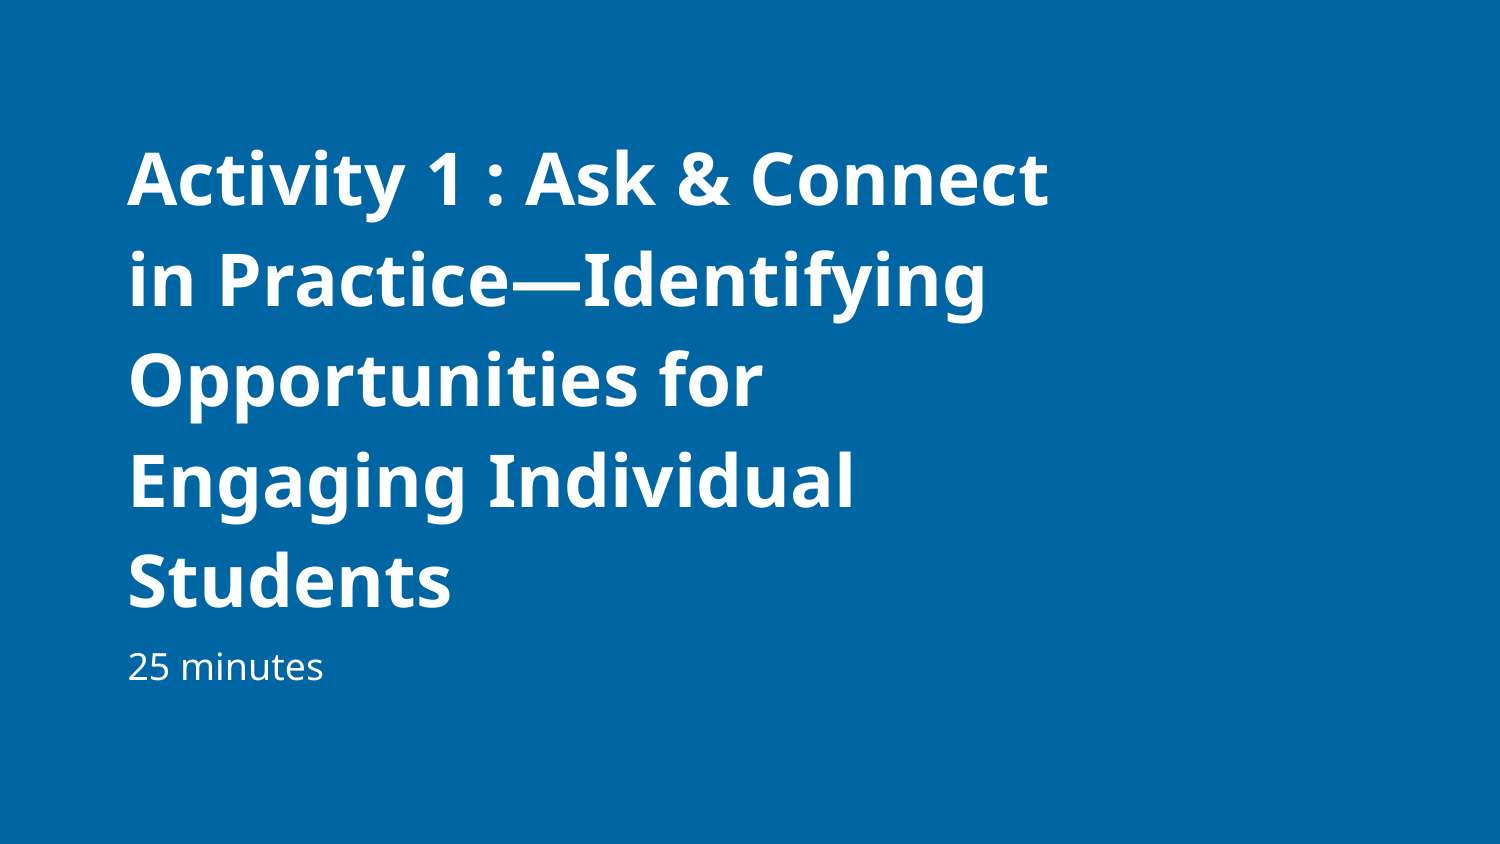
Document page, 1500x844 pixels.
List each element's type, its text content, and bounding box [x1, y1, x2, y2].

subtitle 25 minutes [112, 628, 1068, 758]
title Activity 1 : Ask & Connect in Practice—Identifying Opportunities for Engaging Individual Students [112, 447, 1068, 628]
